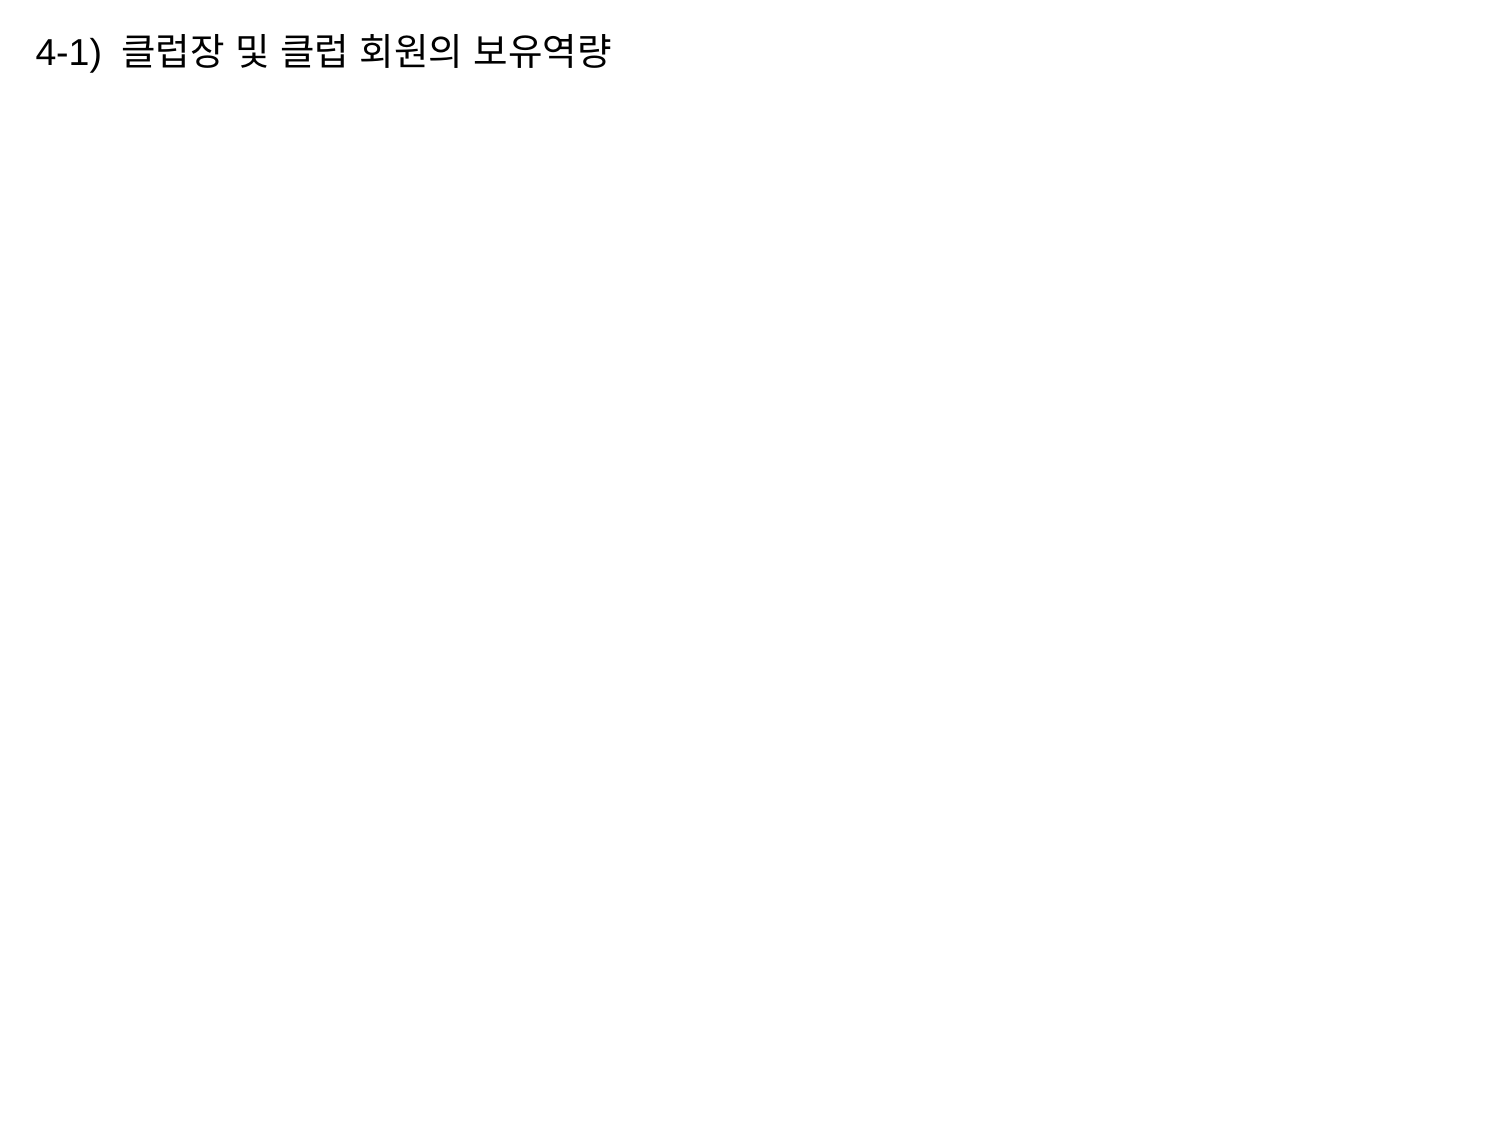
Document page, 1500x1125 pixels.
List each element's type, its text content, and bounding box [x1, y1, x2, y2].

text_box 4-1) 클럽장 및 클럽 회원의 보유역량 [20, 21, 927, 81]
